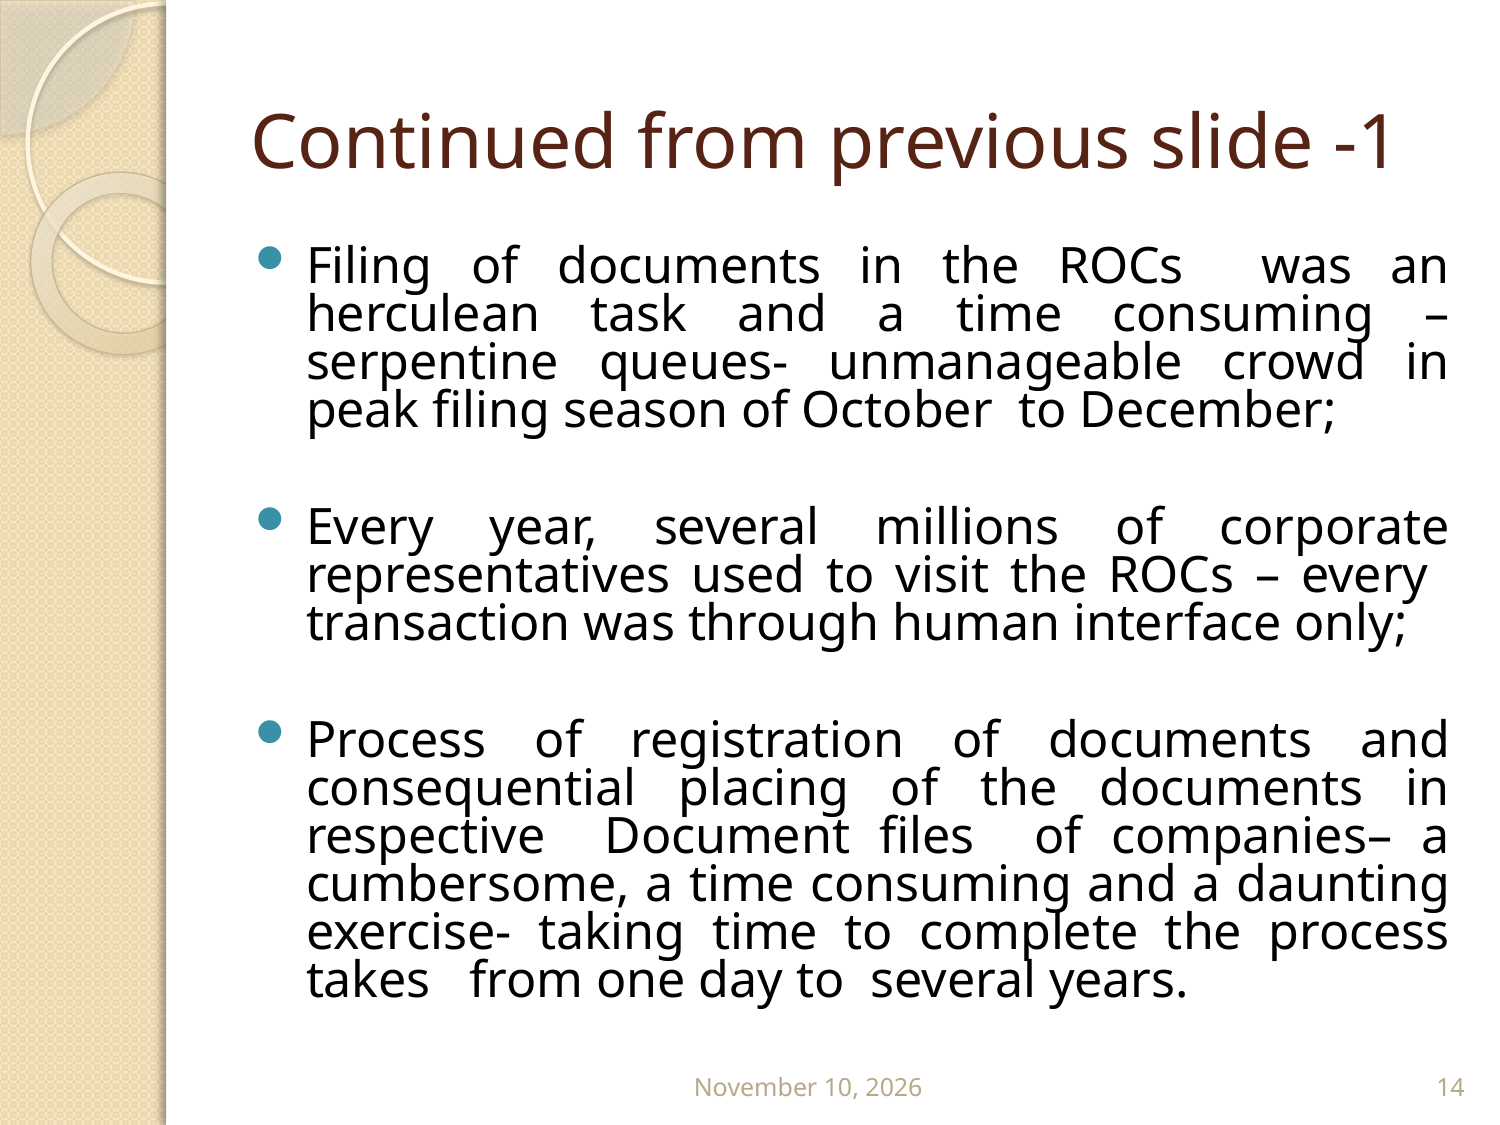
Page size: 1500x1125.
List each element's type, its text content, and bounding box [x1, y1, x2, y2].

list Filing of documents in the ROCs was an herculean task and a time consuming – serpentine queues- unmanageable crowd in peak filing season of October to December; Every year, several millions of corporate representatives used to visit the ROCs – every transaction was through human interface only; Process of registration of documents and consequential placing of the documents in respective Document files of companies– a cumbersome, a time consuming and a daunting exercise- taking time to complete the process takes from one day to several years. [235, 237, 1466, 1025]
title Continued from previous slide -1 [235, 45, 1466, 233]
slide_number 14 [1413, 1034, 1488, 1113]
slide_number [587, 1034, 938, 1113]
